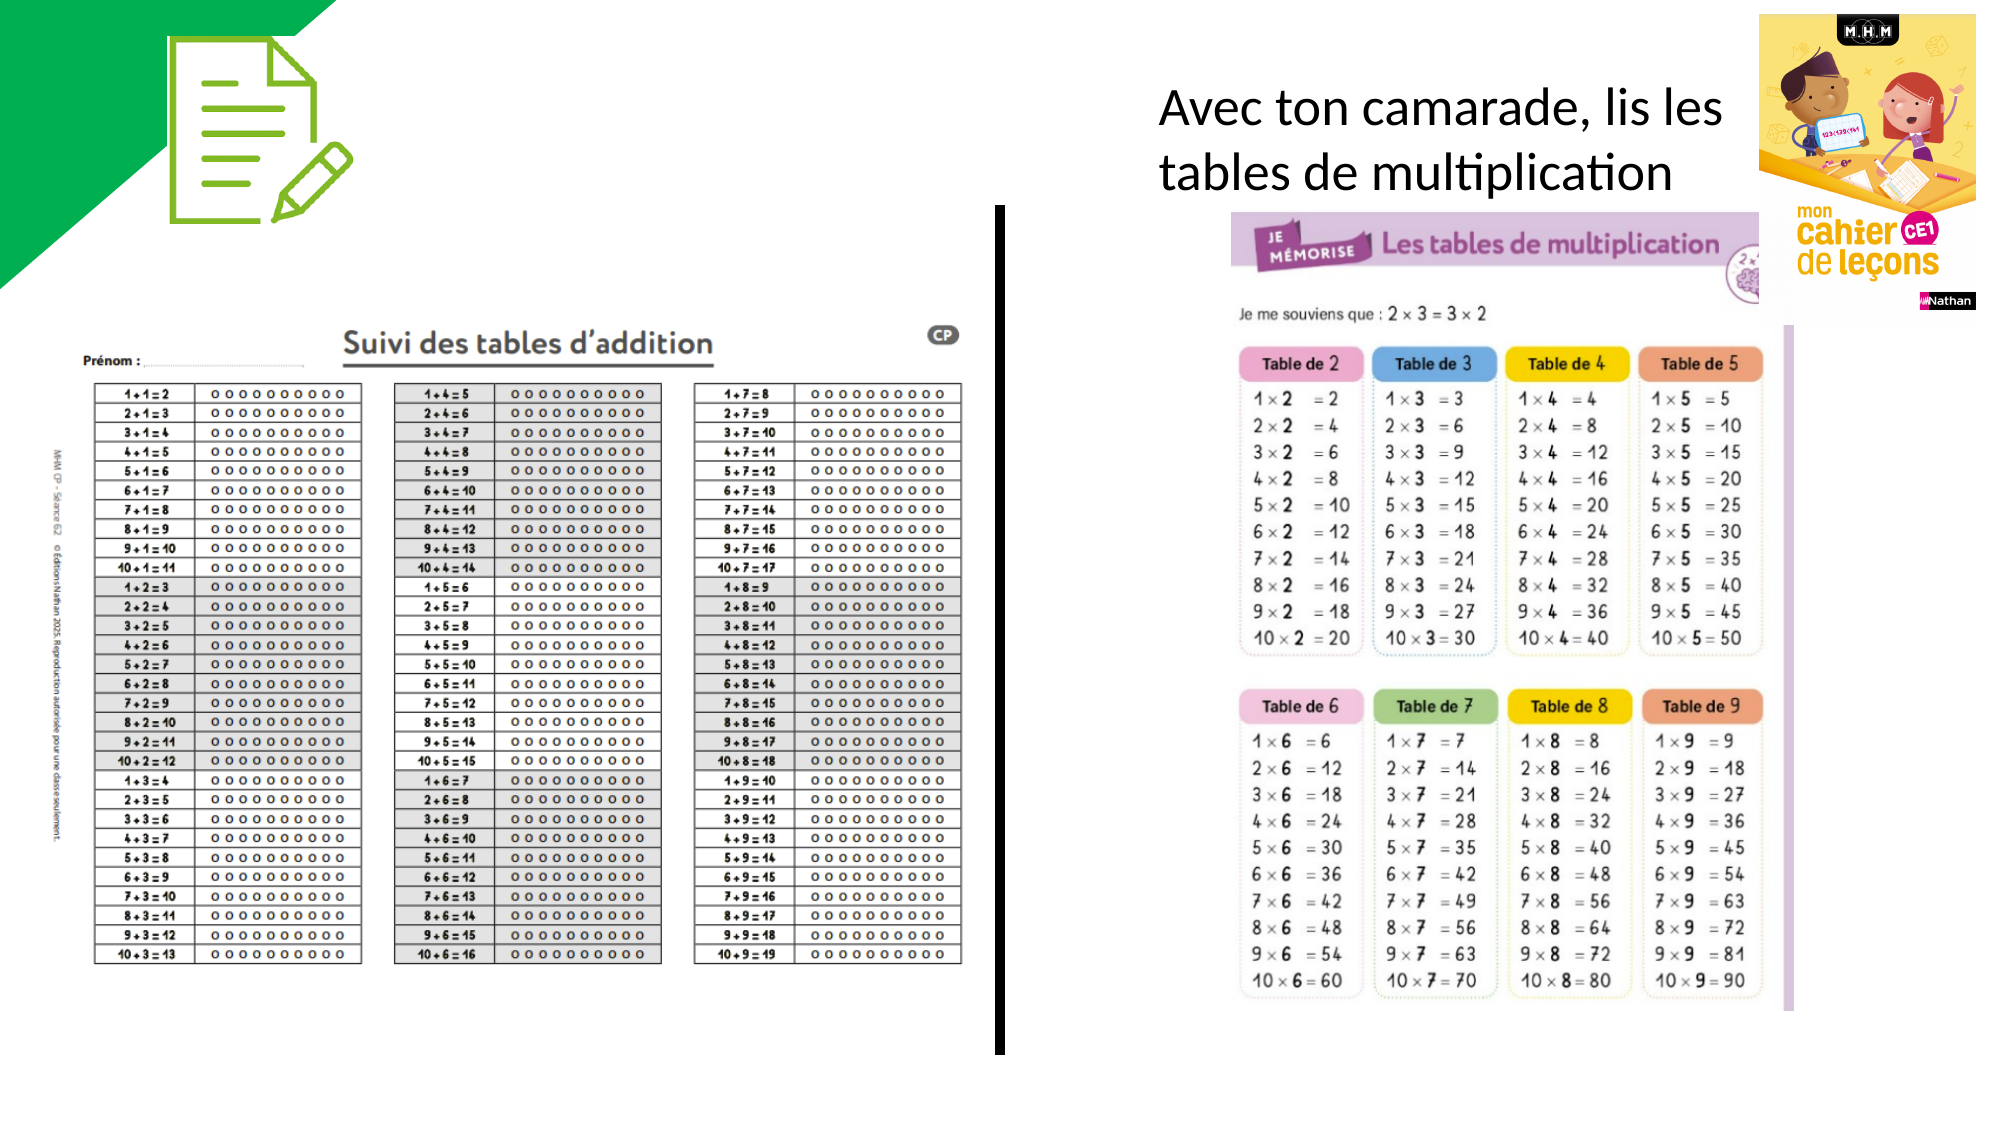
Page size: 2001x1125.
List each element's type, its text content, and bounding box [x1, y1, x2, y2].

picture [1231, 14, 1976, 1011]
picture [44, 309, 978, 976]
picture [167, 36, 355, 224]
text_box Avec ton camarade, lis les tables de multiplication [1143, 63, 1759, 209]
text_box [0, 0, 337, 290]
